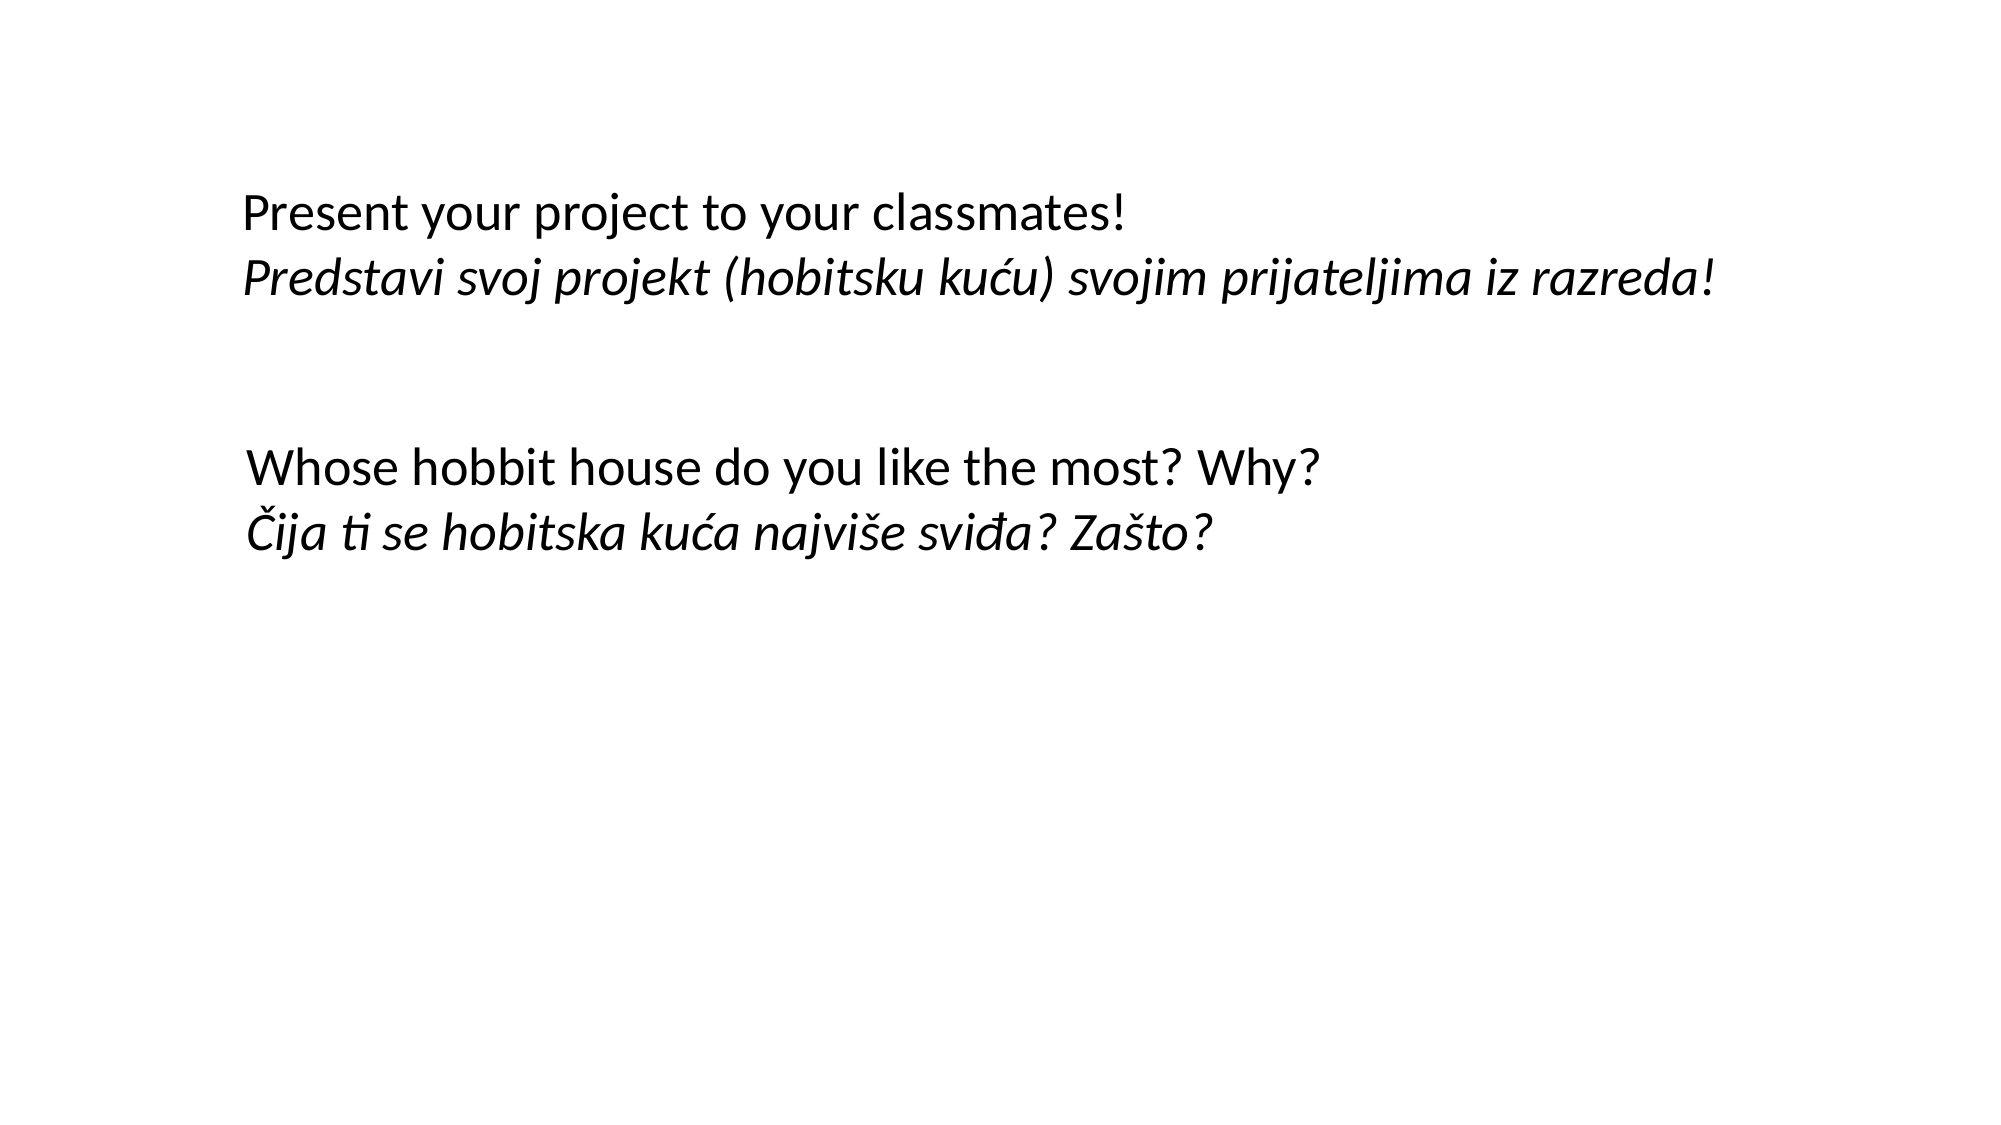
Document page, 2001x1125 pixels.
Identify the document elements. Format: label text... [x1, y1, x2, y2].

text_box Whose hobbit house do you like the most? Why? Čija ti se hobitska kuća najviše sviđa? Zašto? [231, 424, 1340, 569]
text_box Present your project to your classmates! Predstavi svoj projekt (hobitsku kuću) svojim prijateljima iz razreda! [227, 168, 1979, 314]
